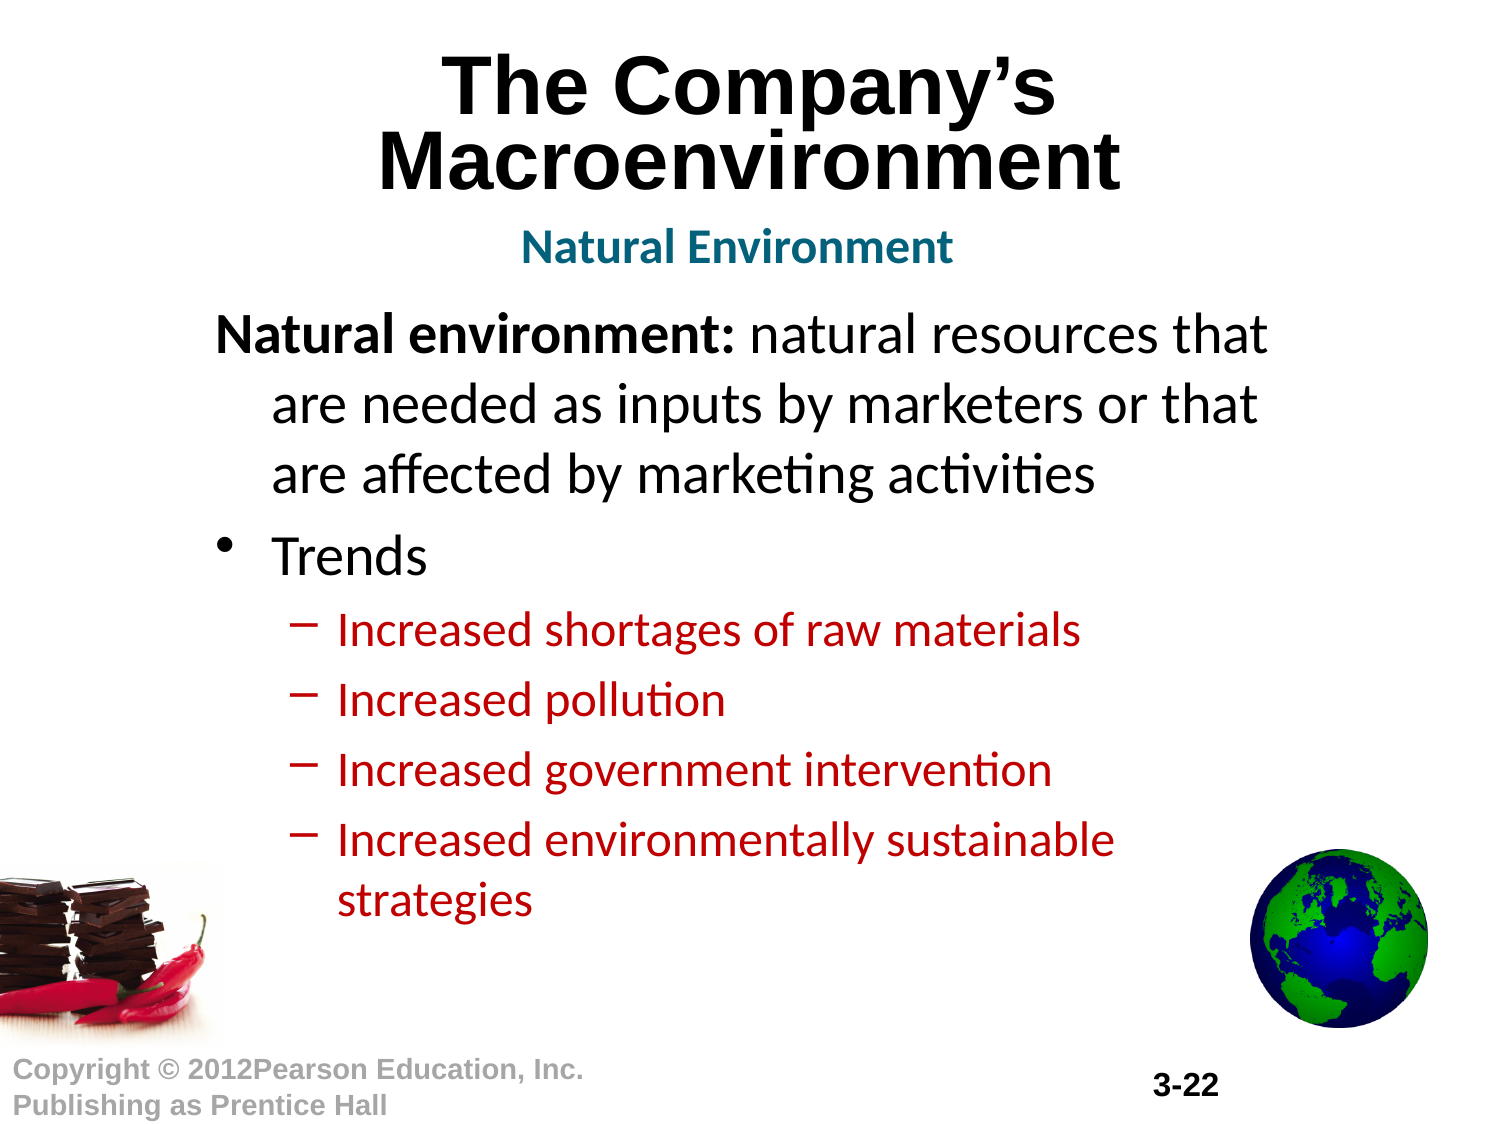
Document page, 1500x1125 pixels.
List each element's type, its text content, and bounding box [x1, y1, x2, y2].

picture [1249, 849, 1428, 1028]
title The Company’s Macroenvironment [112, 37, 1388, 226]
list Natural Environment [149, 212, 1326, 276]
picture [0, 862, 199, 1050]
list Natural environment: natural resources that are needed as inputs by marketers or that are affected by marketing activities Trends Increased shortages of raw materials Increased pollution Increased government intervention Increased environmentally sustainable strategies [199, 287, 1301, 1076]
